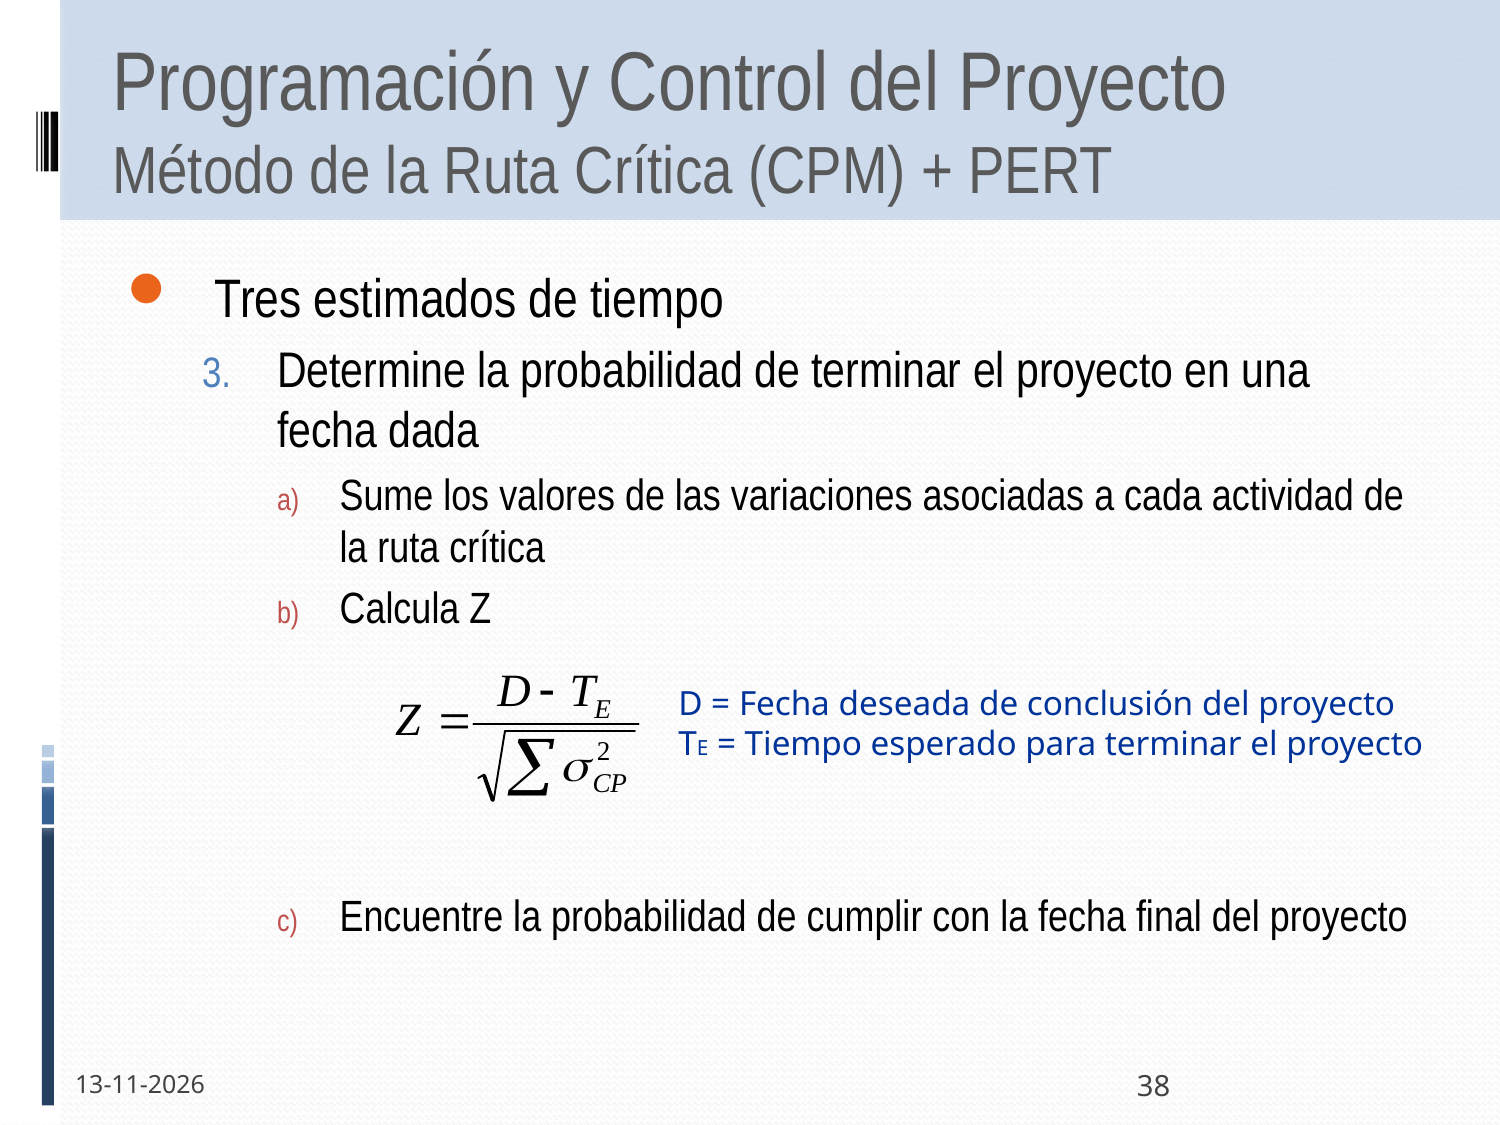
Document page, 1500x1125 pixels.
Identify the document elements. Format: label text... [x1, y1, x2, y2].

text_box D = Fecha deseada de conclusión del proyecto TE = Tiempo esperado para terminar el proyecto [663, 674, 1439, 770]
title Programación y Control del Proyecto Método de la Ruta Crítica (CPM) + PERT [111, 18, 1436, 207]
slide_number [75, 1042, 243, 1103]
list Tres estimados de tiempo Determine la probabilidad de terminar el proyecto en una fecha dada Sume los valores de las variaciones asociadas a cada actividad de la ruta crítica Calcula Z Encuentre la probabilidad de cumplir con la fecha final del proyecto [111, 255, 1436, 1038]
slide_number 38 [1045, 1046, 1171, 1107]
text_box B(5) [381, 664, 657, 824]
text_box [387, 662, 651, 814]
